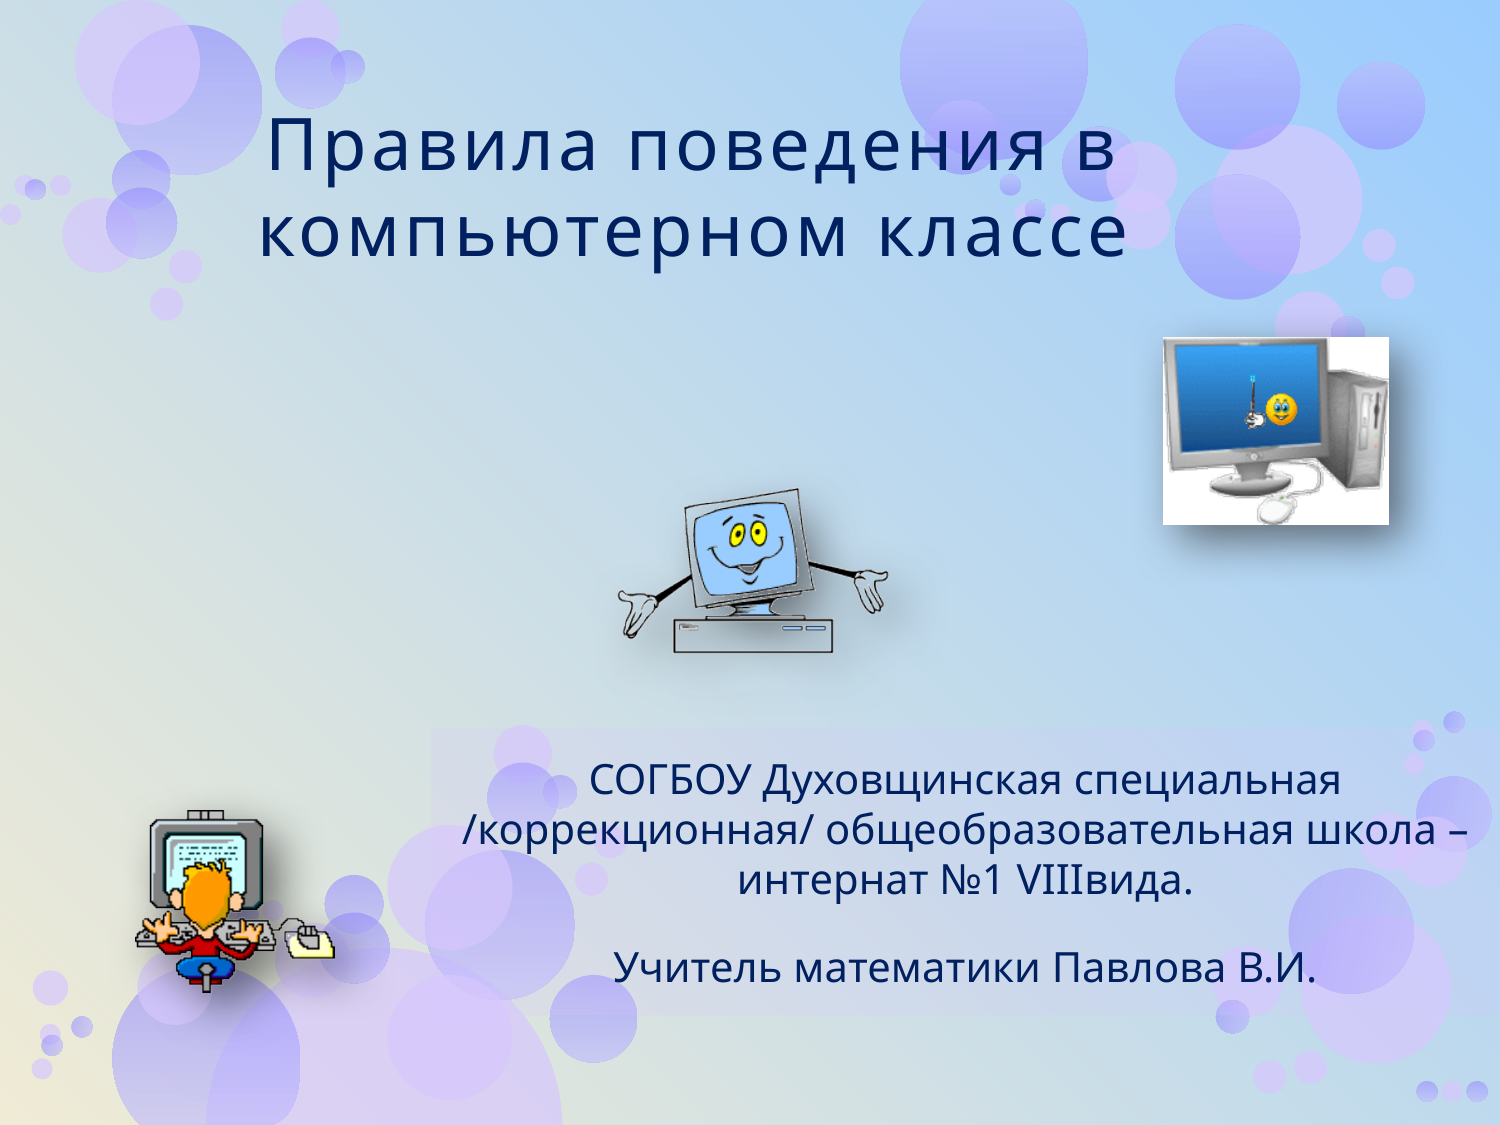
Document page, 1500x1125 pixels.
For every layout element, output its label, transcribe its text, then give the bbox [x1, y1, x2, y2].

picture [595, 457, 905, 668]
picture [133, 808, 336, 994]
title Правила поведения в компьютерном классе [112, 90, 1275, 279]
subtitle СОГБОУ Духовщинская специальная /коррекционная/ общеобразовательная школа – интернат №1 VIIIвида. Учитель математики Павлова В.И. [431, 727, 1500, 1016]
picture [1161, 336, 1391, 526]
